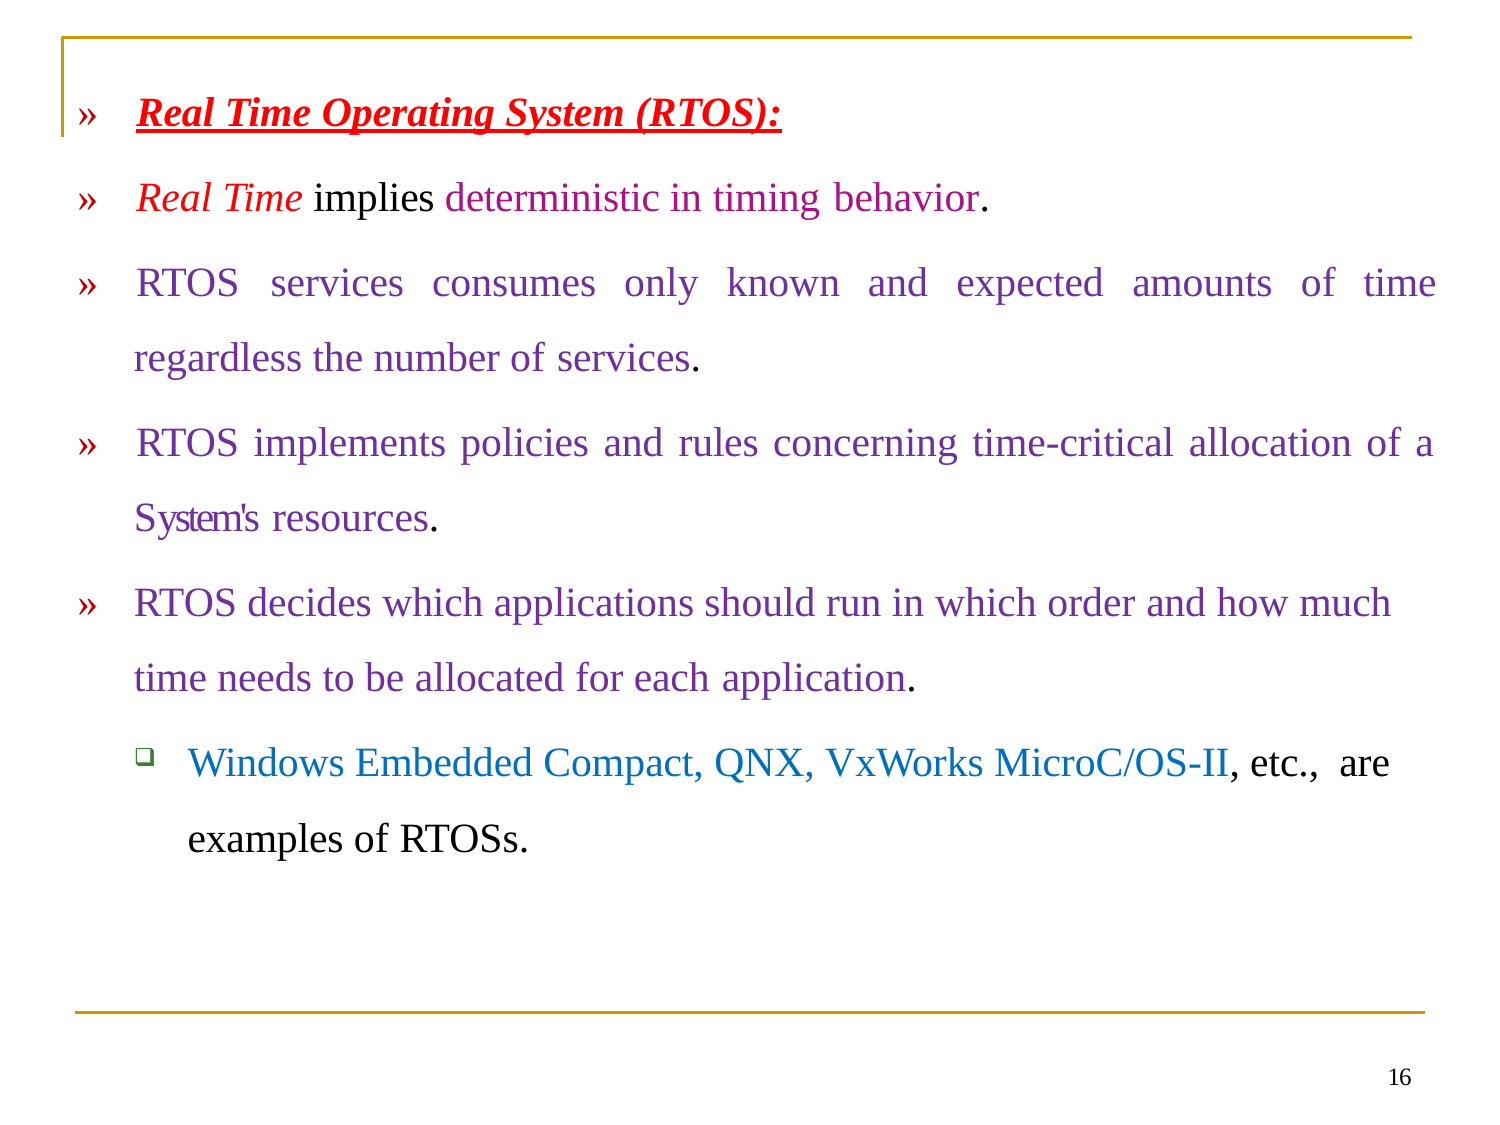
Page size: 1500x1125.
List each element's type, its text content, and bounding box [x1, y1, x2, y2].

text_box » Real Time Operating System (RTOS): » Real Time implies deterministic in timing behavior. » RTOS services consumes only known and expected amounts of time regardless the number of services. » RTOS implements policies and rules concerning time-critical allocation of a System's resources. » RTOS decides which applications should run in which order and how much time needs to be allocated for each application. Windows Embedded Compact, QNX, VxWorks MicroC/OS-II, etc., are examples of RTOSs. [75, 82, 1438, 861]
text_box 16 [1381, 1061, 1417, 1091]
